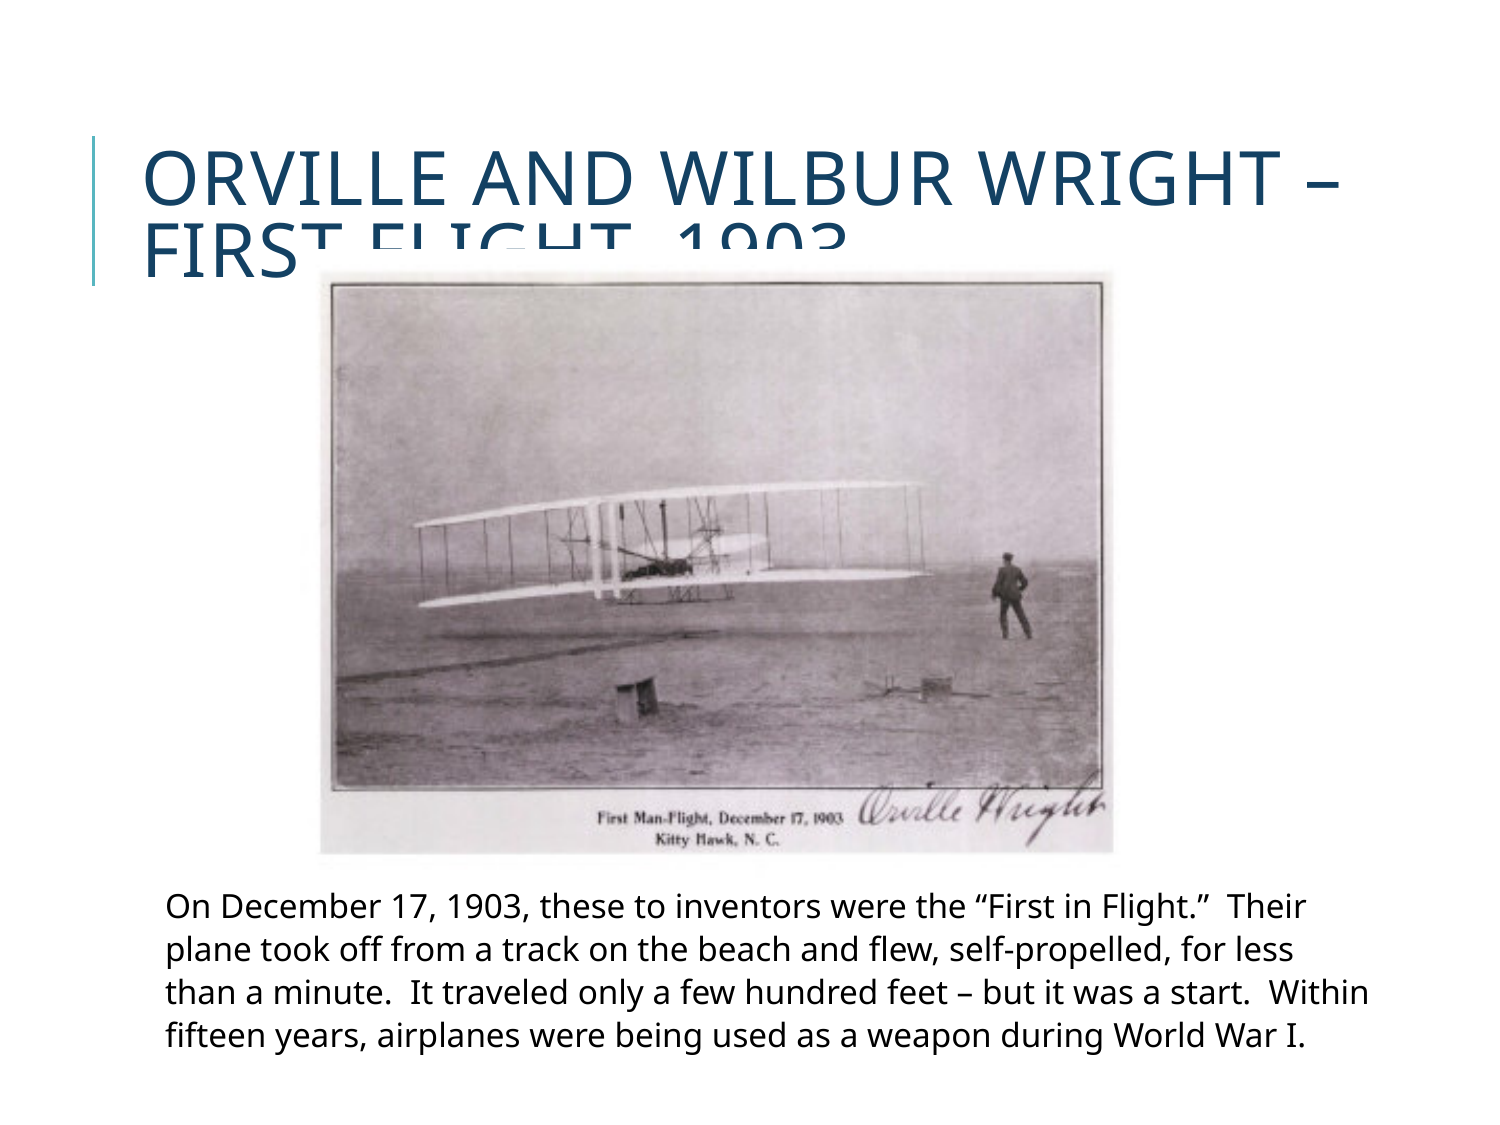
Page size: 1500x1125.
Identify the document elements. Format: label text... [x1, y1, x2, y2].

title ORVILLE AND WILBUR WRIGHT – FIRST FLIGHT, 1903 [126, 77, 1438, 363]
list On December 17, 1903, these to inventors were the “First in Flight.” Their plane took off from a track on the beach and flew, self-propelled, for less than a minute. It traveled only a few hundred feet – but it was a start. Within fifteen years, airplanes were being used as a weapon during World War I. [150, 874, 1389, 1101]
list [299, 249, 1137, 878]
